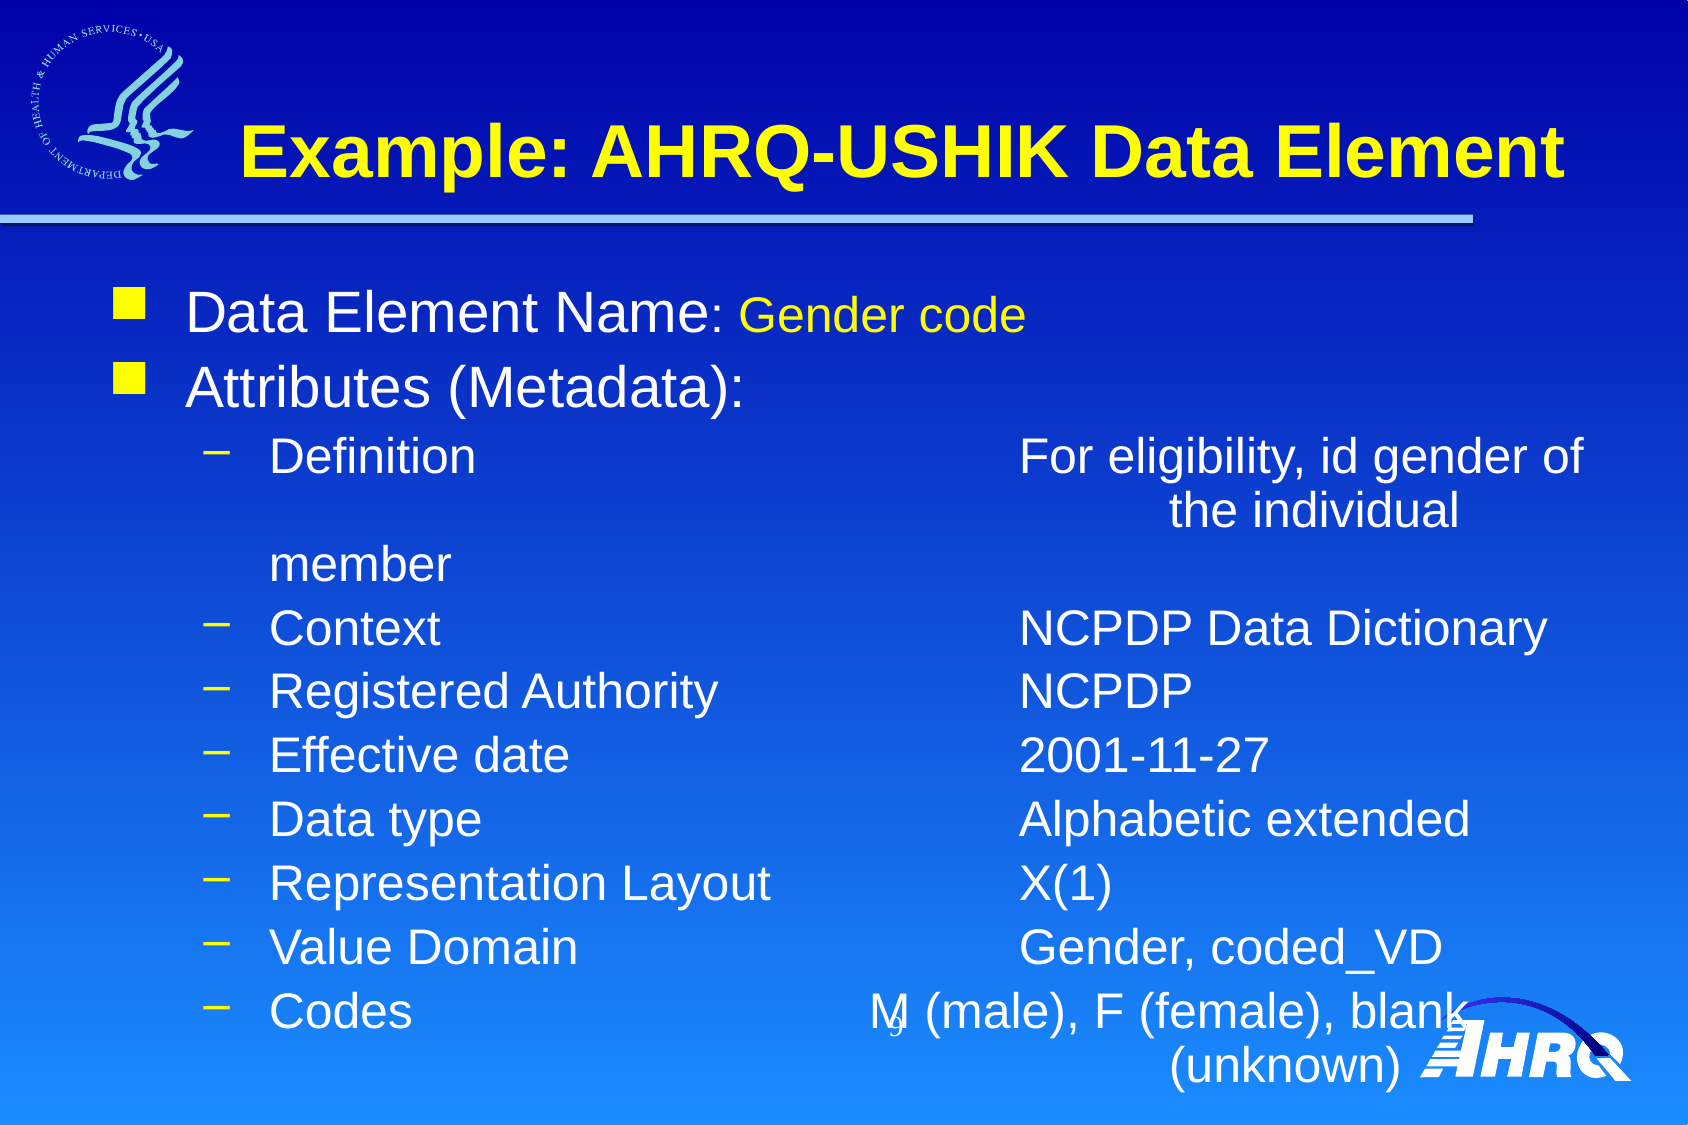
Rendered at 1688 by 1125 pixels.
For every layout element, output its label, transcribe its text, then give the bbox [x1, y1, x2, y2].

list Data Element Name: Gender code Attributes (Metadata): Definition For eligibility, id gender of the individual member Context NCPDP Data Dictionary Registered Authority NCPDP Effective date 2001-11-27 Data type Alphabetic extended Representation Layout X(1) Value Domain Gender, coded_VD Codes M (male), F (female), blank (unknown) [93, 274, 1631, 1125]
title Example: AHRQ-USHIK Data Element [218, 56, 1588, 202]
